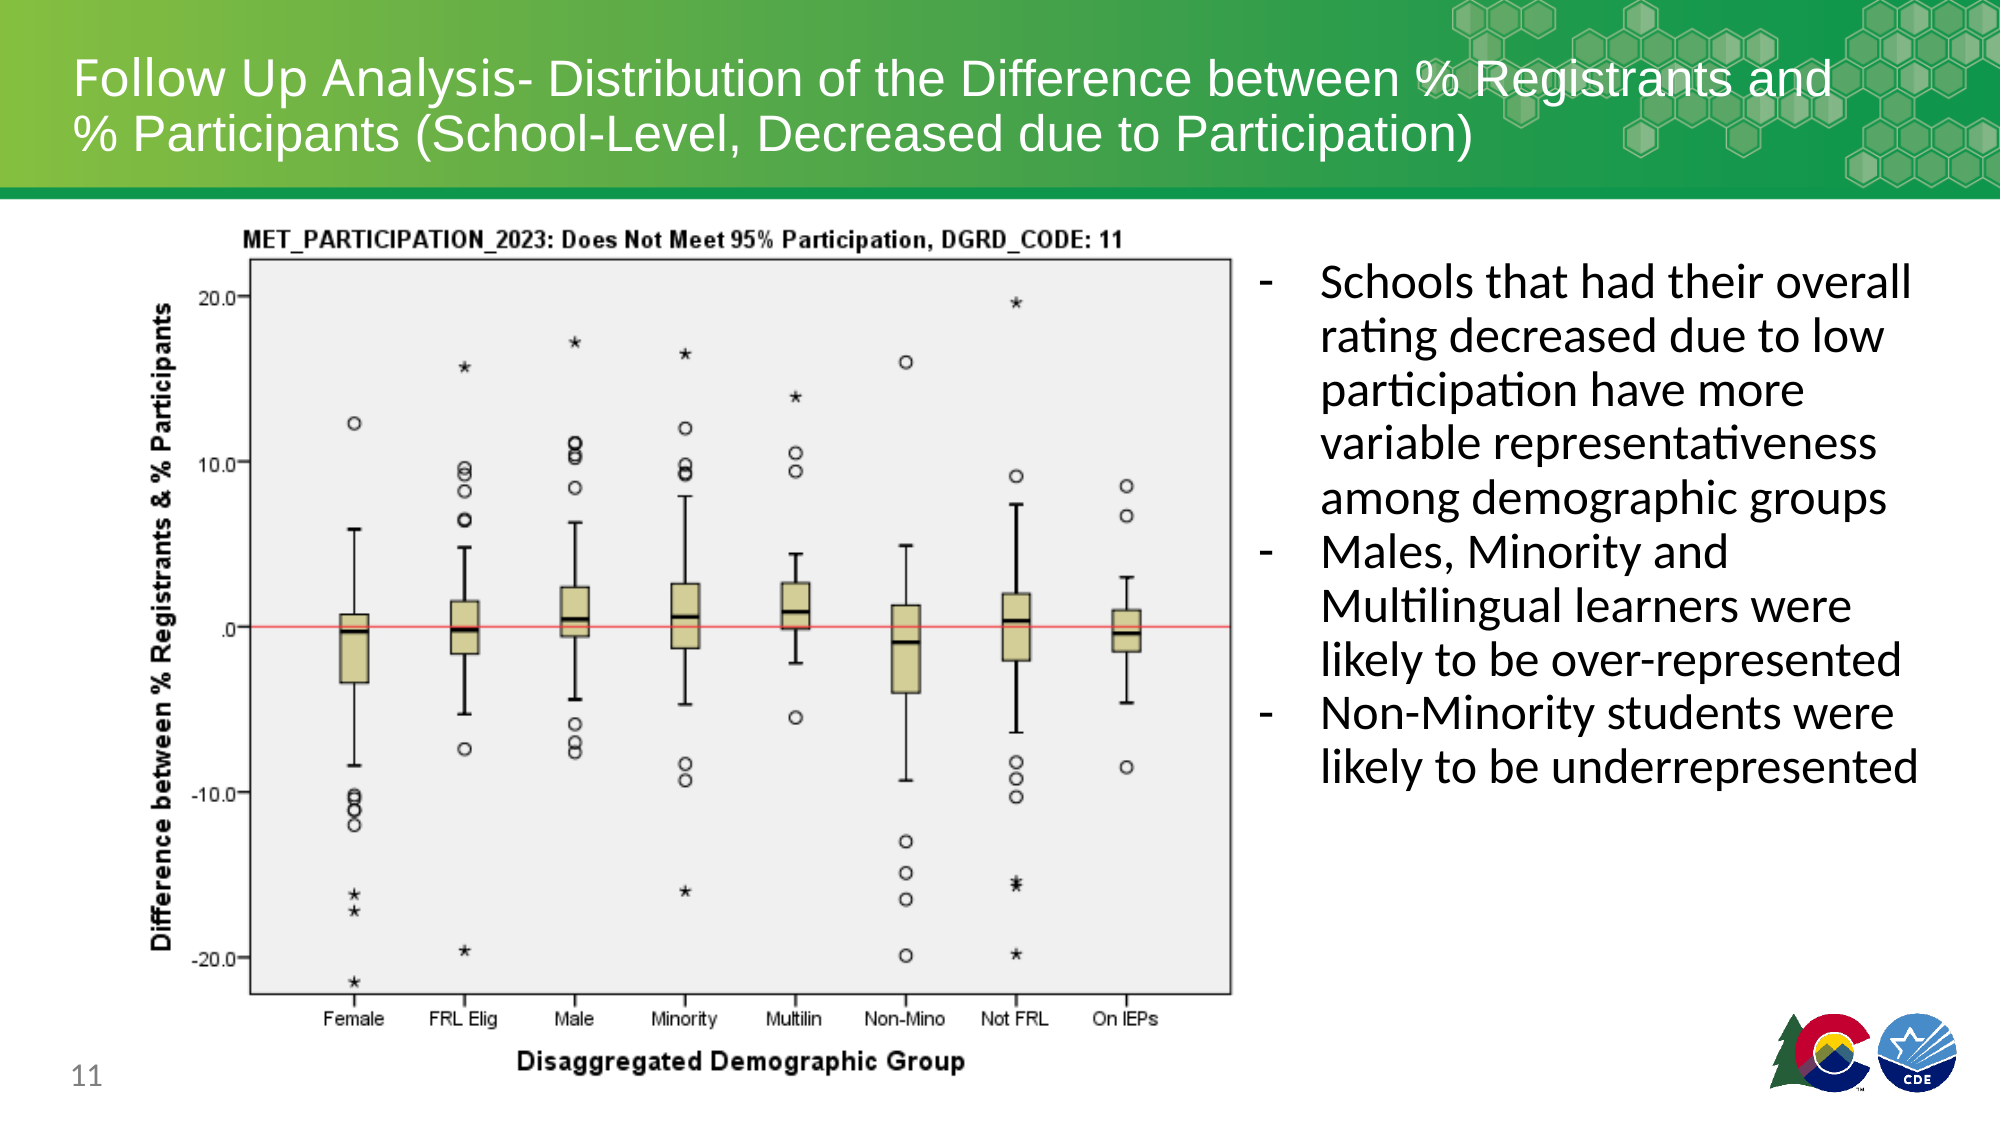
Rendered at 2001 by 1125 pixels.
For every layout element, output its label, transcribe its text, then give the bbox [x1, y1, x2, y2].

picture [0, 0, 2000, 1103]
picture [1768, 1012, 1957, 1093]
title Follow Up Analysis- Distribution of the Difference between % Registrants and % Participants (School-Level, Decreased due to Participation) [72, 33, 1836, 182]
slide_number 11 [54, 1042, 113, 1103]
list Schools that had their overall rating decreased due to low participation have more variable representativeness among demographic groups Males, Minority and Multilingual learners were likely to be over-represented Non-Minority students were likely to be underrepresented [1250, 254, 1921, 969]
